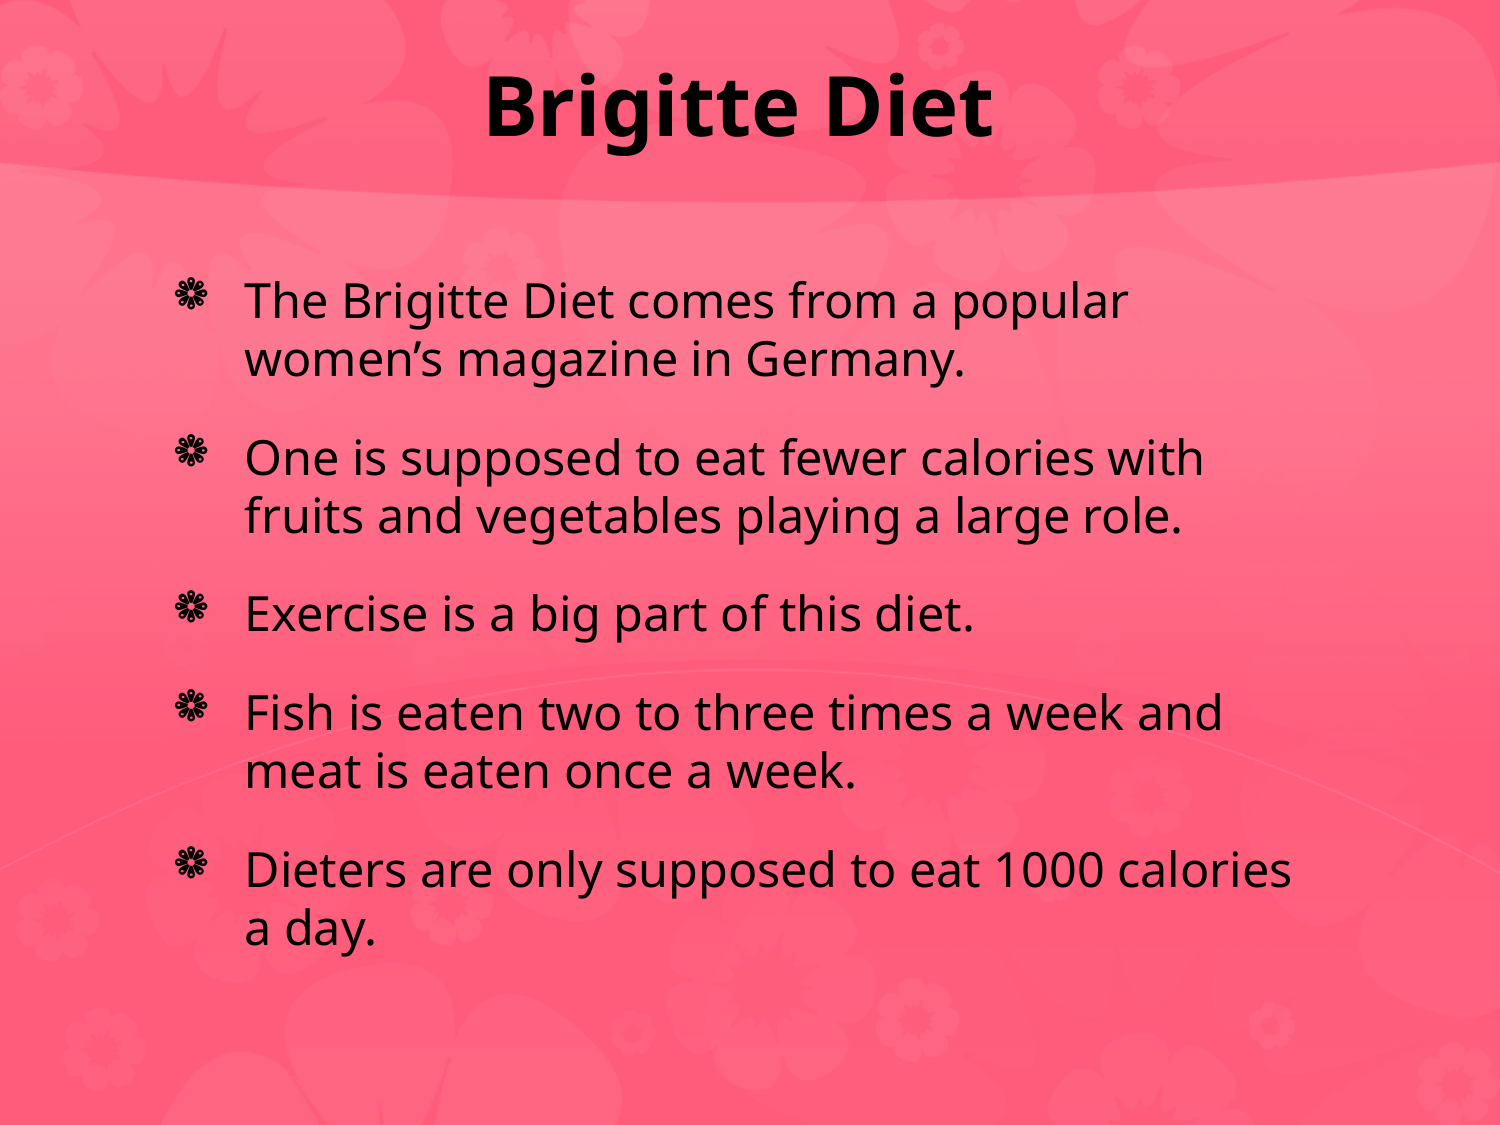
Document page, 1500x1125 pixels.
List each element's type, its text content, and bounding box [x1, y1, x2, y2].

picture [0, 0, 1500, 1125]
list The Brigitte Diet comes from a popular women’s magazine in Germany. One is supposed to eat fewer calories with fruits and vegetables playing a large role. Exercise is a big part of this diet. Fish is eaten two to three times a week and meat is eaten once a week. Dieters are only supposed to eat 1000 calories a day. [156, 262, 1344, 967]
title Brigitte Diet [127, 14, 1372, 203]
